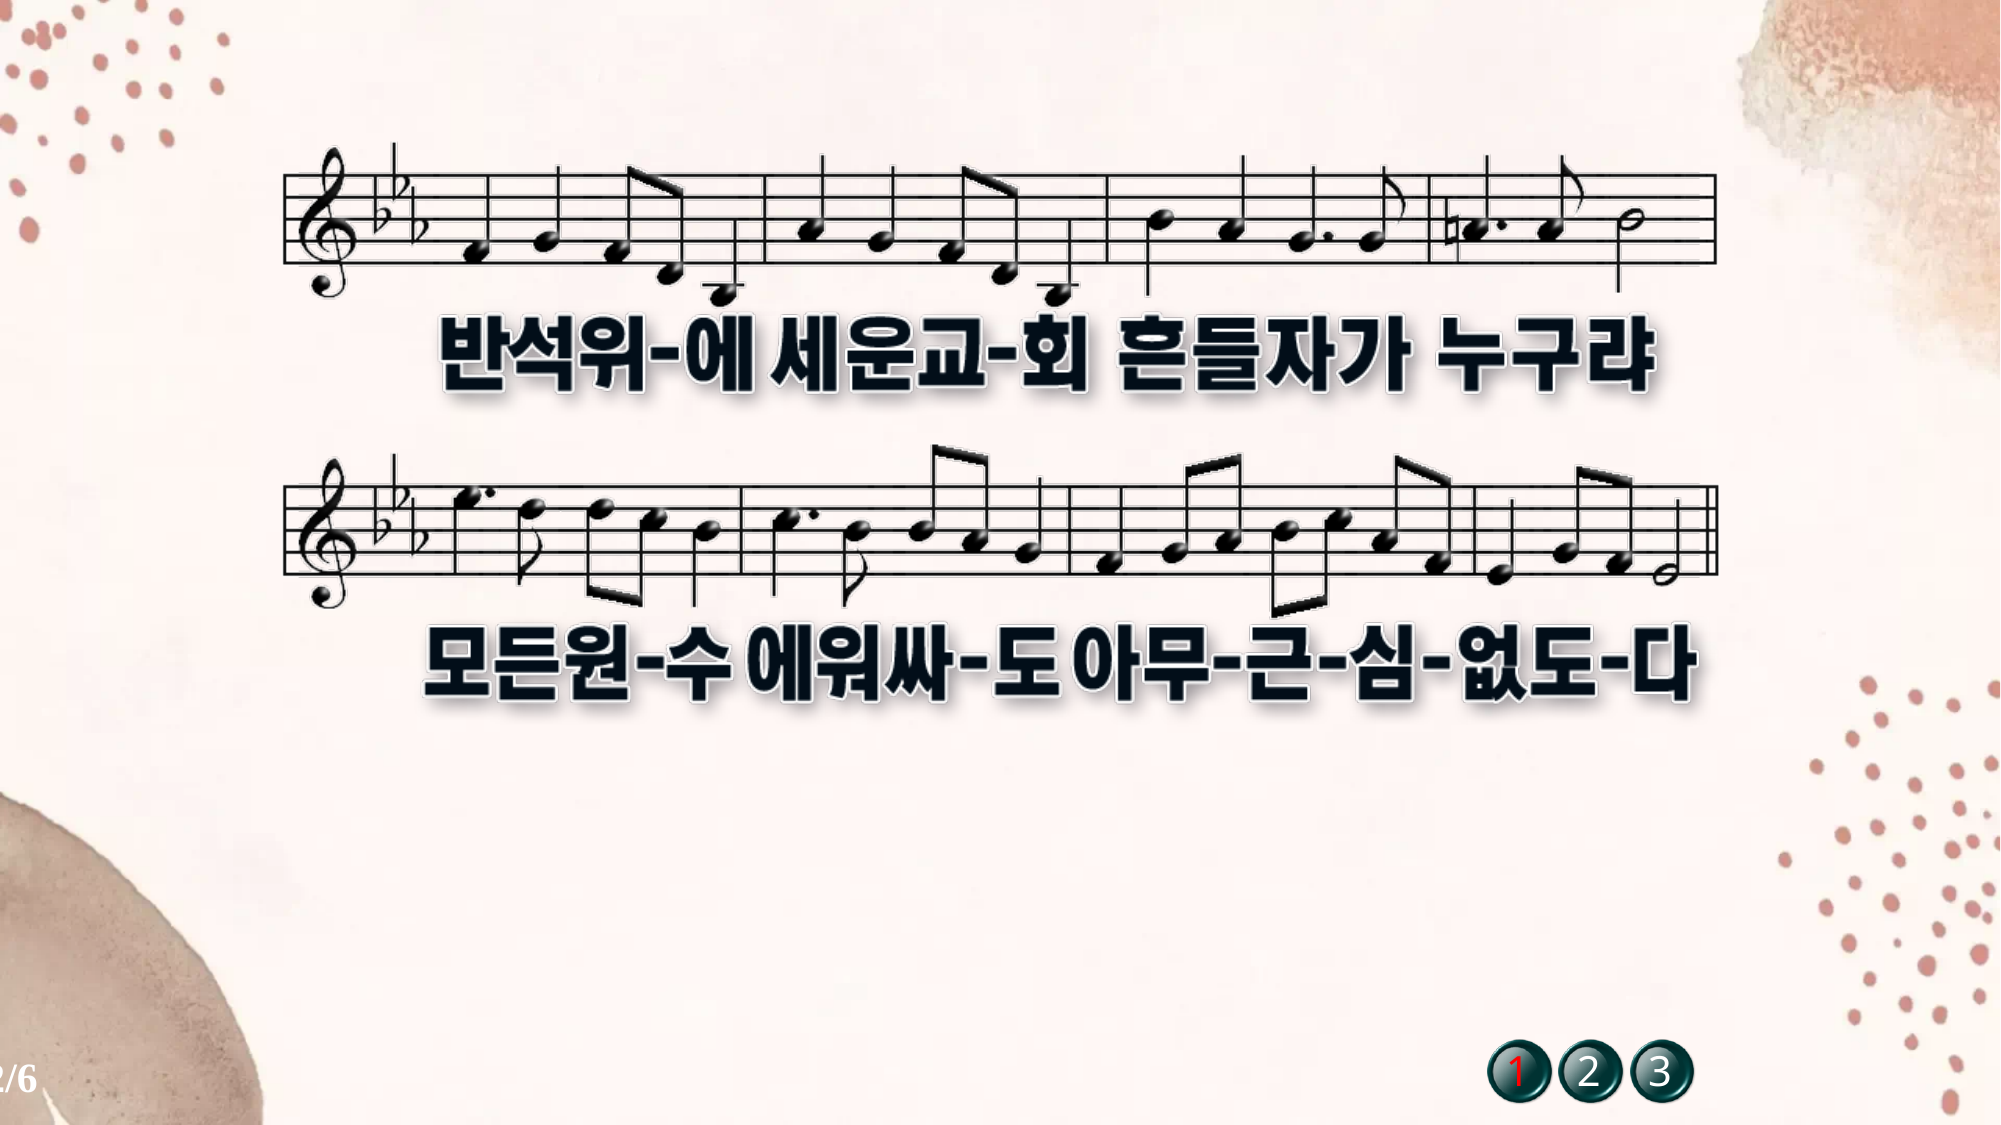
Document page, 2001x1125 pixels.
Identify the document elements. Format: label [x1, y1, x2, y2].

text_box [1627, 1035, 1697, 1106]
picture [0, 0, 2001, 1125]
text_box [1484, 1035, 1555, 1106]
text_box [1555, 1035, 1626, 1106]
